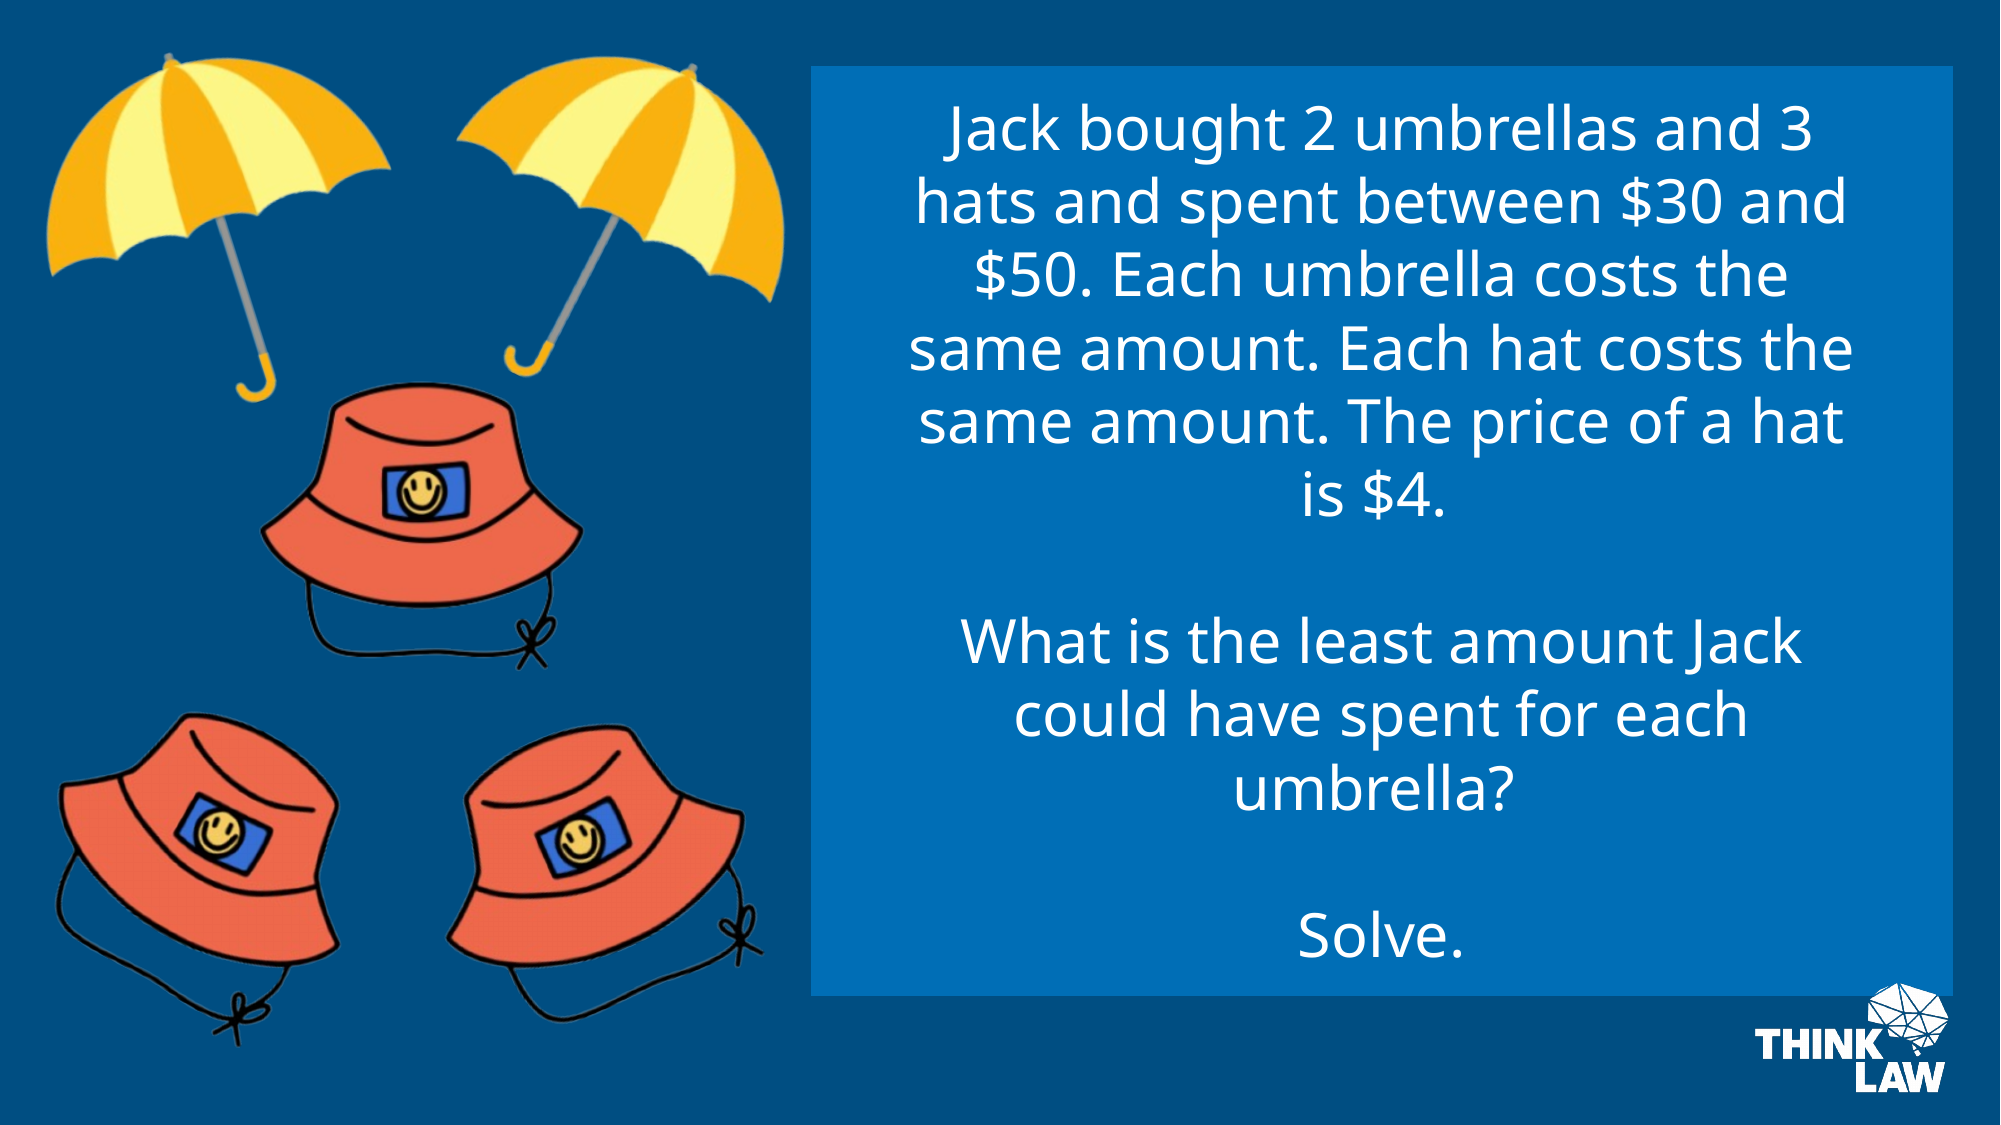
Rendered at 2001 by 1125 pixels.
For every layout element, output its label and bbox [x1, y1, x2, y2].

text_box [1749, 1004, 1954, 1125]
picture [0, 635, 811, 1092]
text_box [811, 44, 1953, 996]
picture [0, 0, 818, 682]
